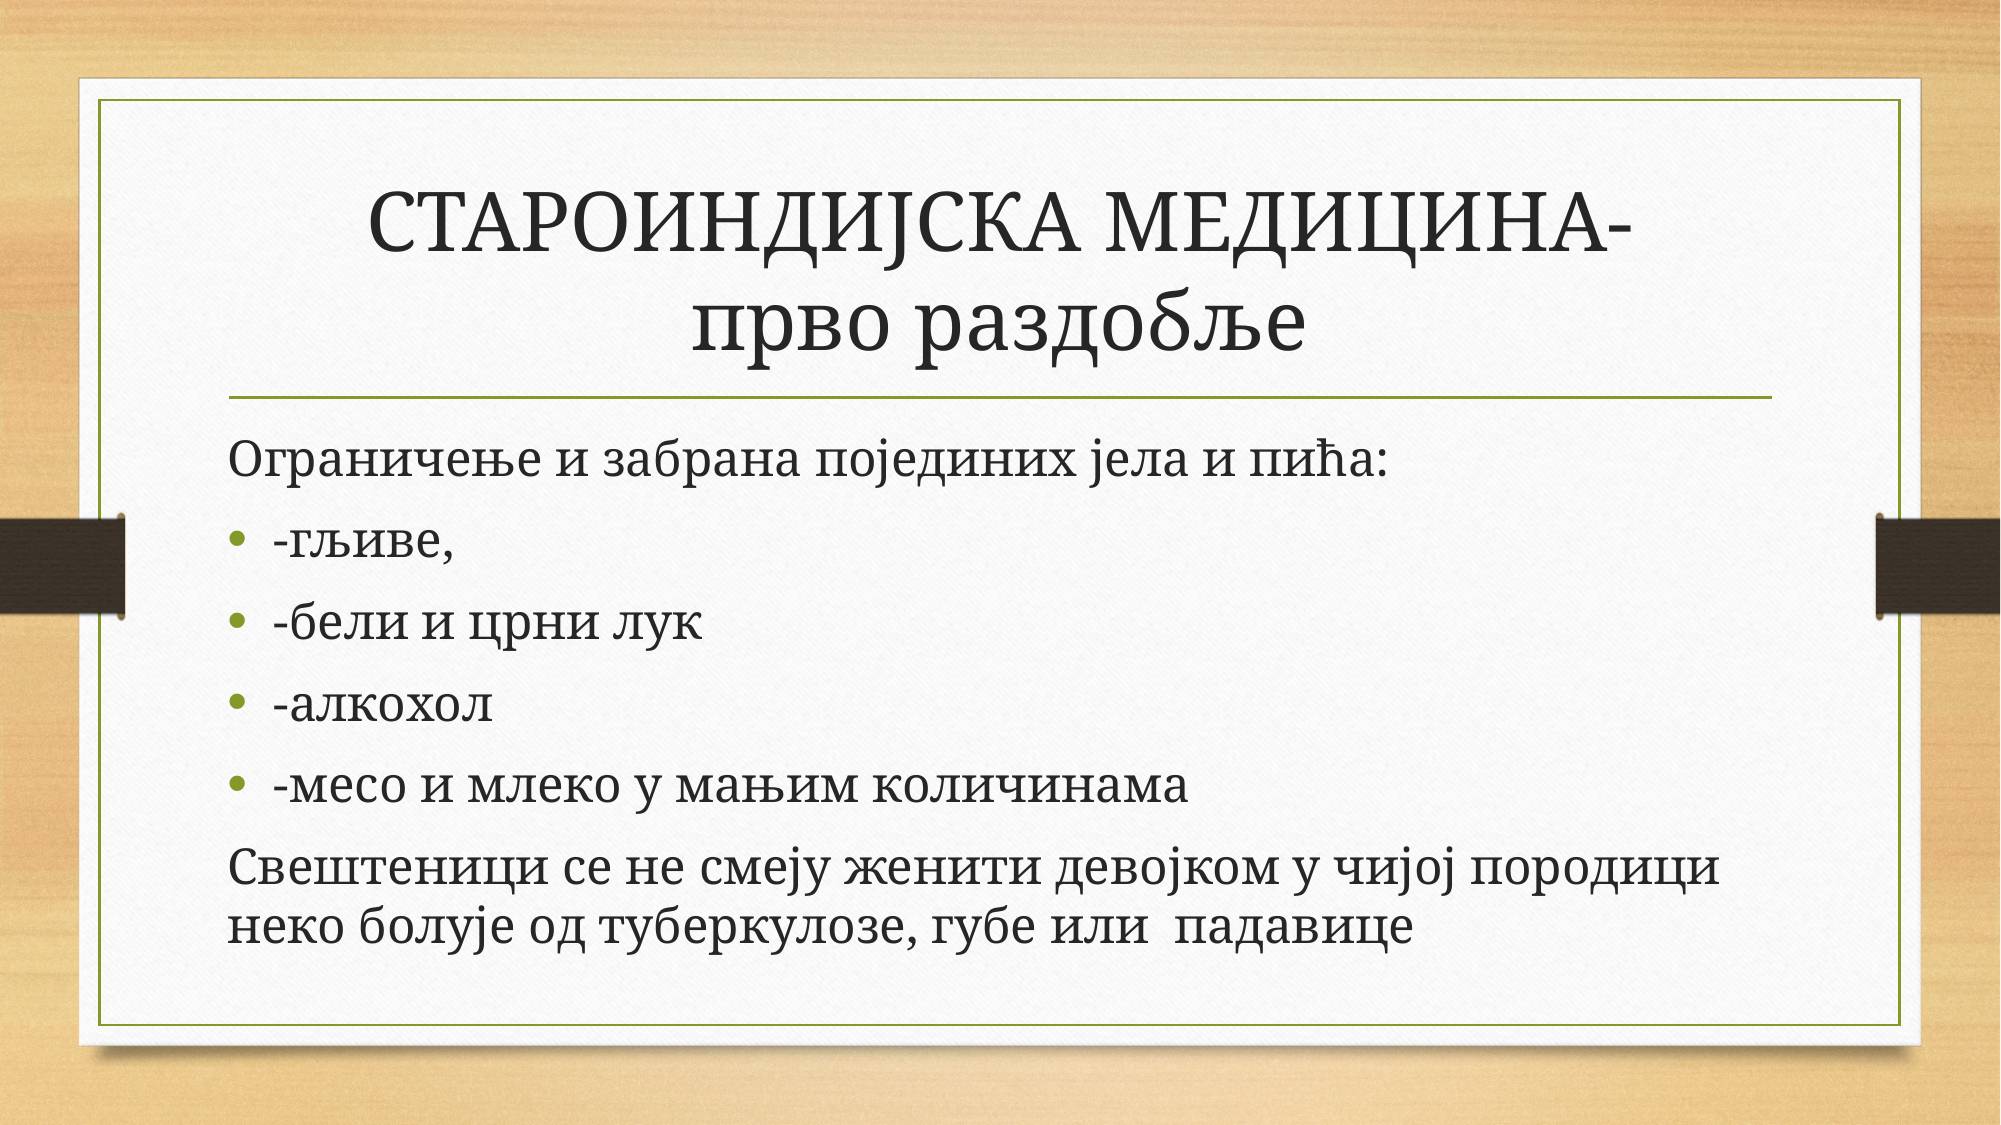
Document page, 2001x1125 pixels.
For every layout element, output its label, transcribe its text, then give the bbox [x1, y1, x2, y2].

list Ограничење и забрана појединих јела и пића: -гљиве, -бели и црни лук -алкохол -месо и млеко у мањим количинама Свештеници се не смеју женити девојком у чијој породици неко болује од туберкулозе, губе или падавице [212, 419, 1788, 964]
picture [0, 0, 2001, 1125]
title СТАРОИНДИЈСКА МЕДИЦИНА- прво раздобље [212, 161, 1788, 375]
